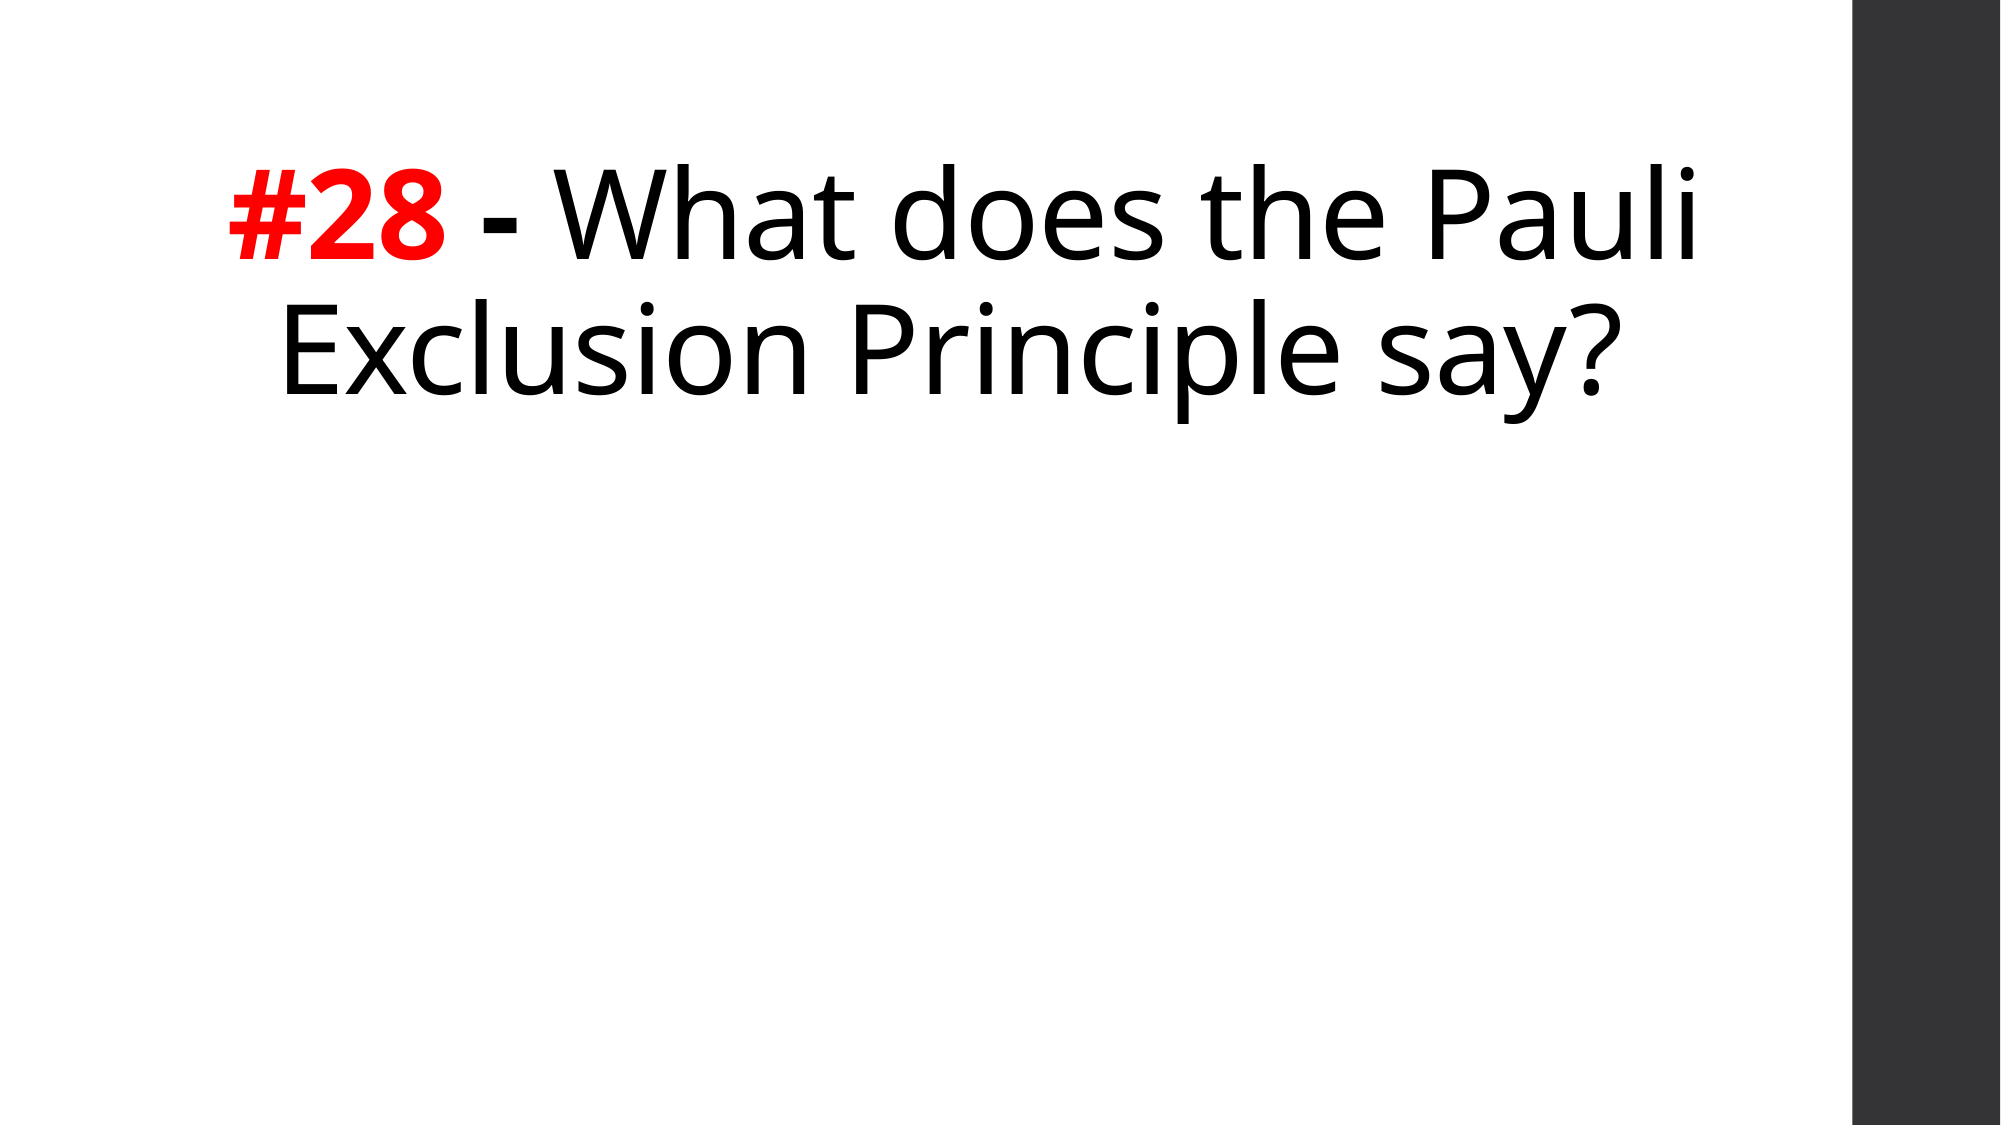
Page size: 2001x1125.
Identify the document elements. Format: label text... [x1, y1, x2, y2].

title #28 - What does the Pauli Exclusion Principle say? [112, 45, 1818, 430]
